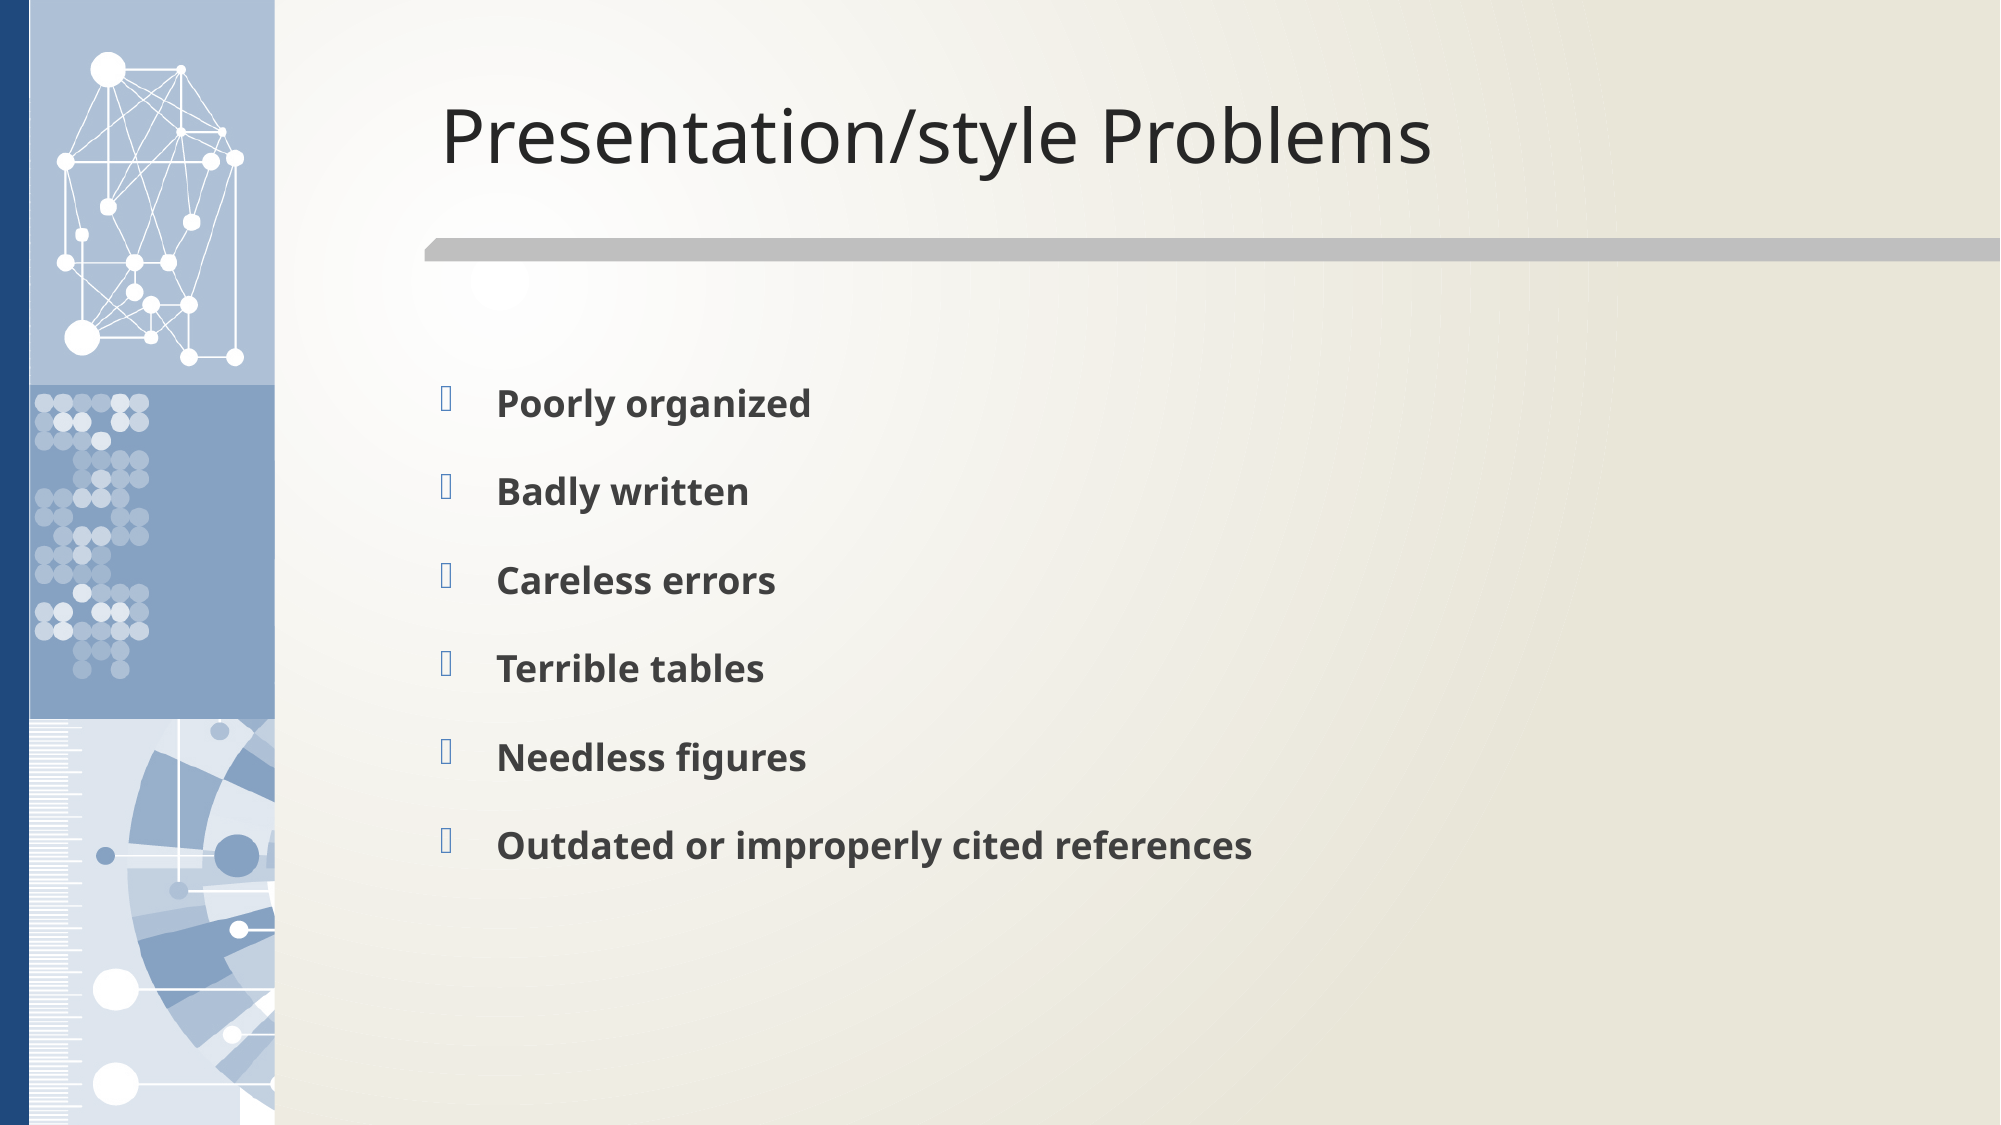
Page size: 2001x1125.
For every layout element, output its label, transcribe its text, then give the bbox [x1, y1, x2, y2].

title Presentation/style Problems [425, 28, 1888, 239]
list Poorly organized Badly written Careless errors Terrible tables Needless figures Outdated or improperly cited references [424, 350, 1888, 970]
